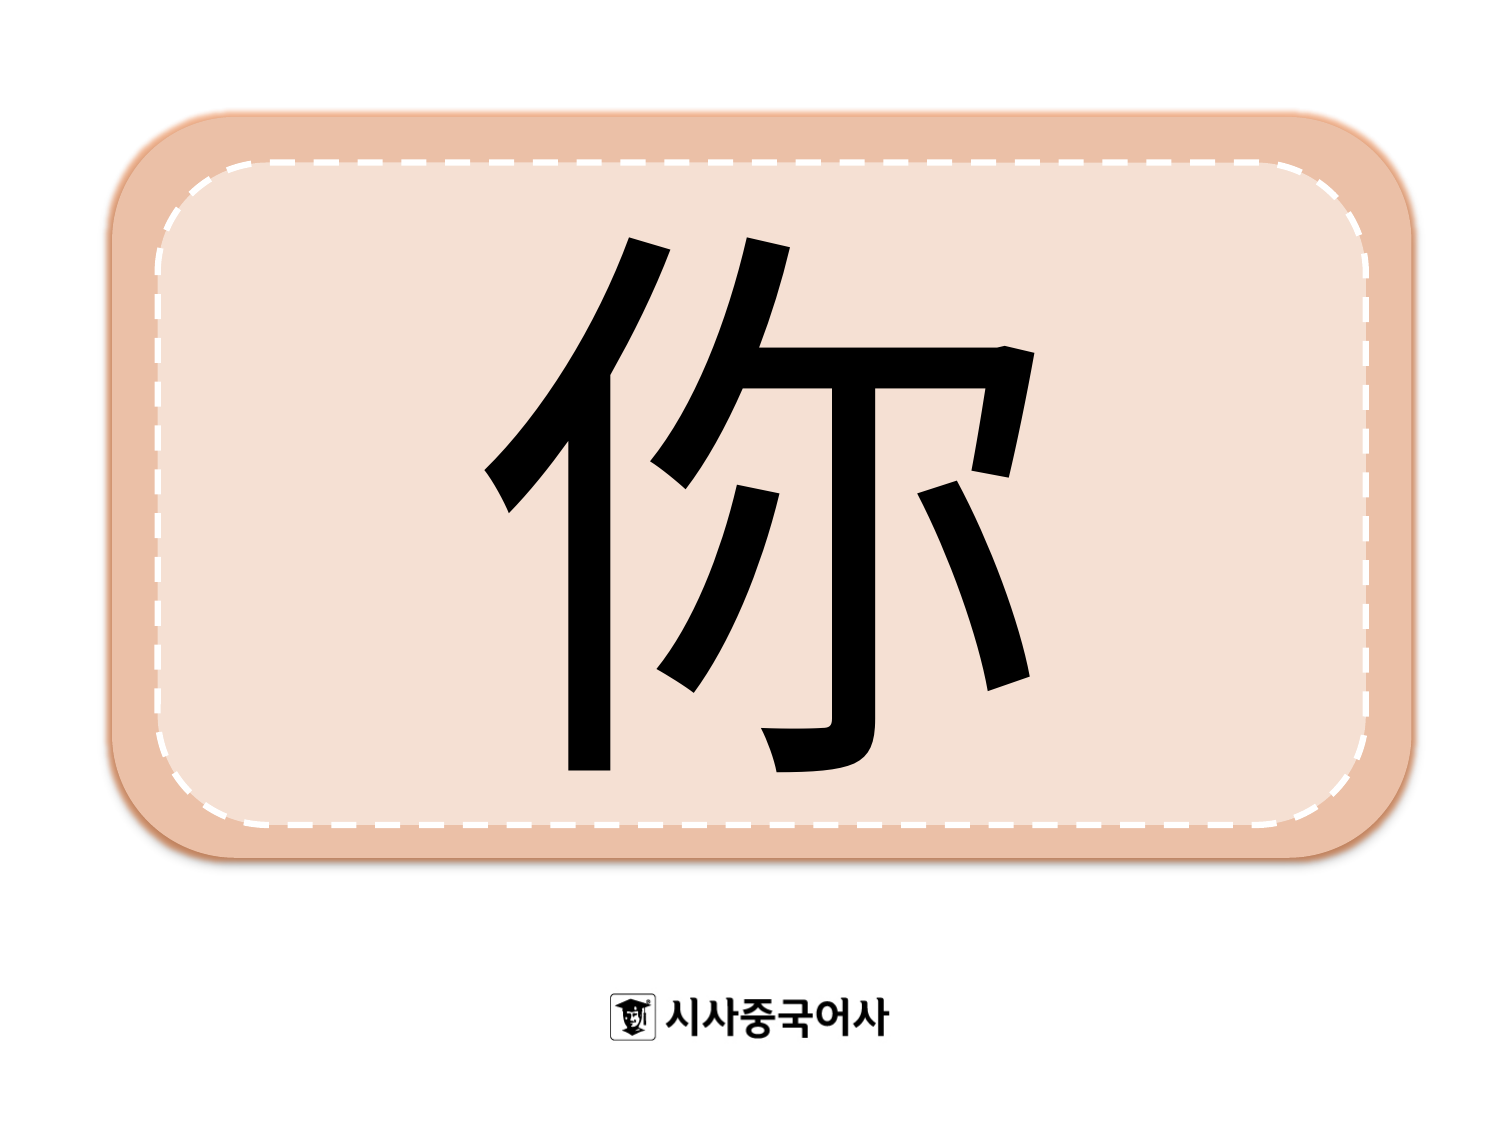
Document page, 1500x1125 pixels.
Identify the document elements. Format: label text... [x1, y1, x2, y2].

text_box 你 [162, 160, 1371, 824]
picture [602, 987, 898, 1047]
